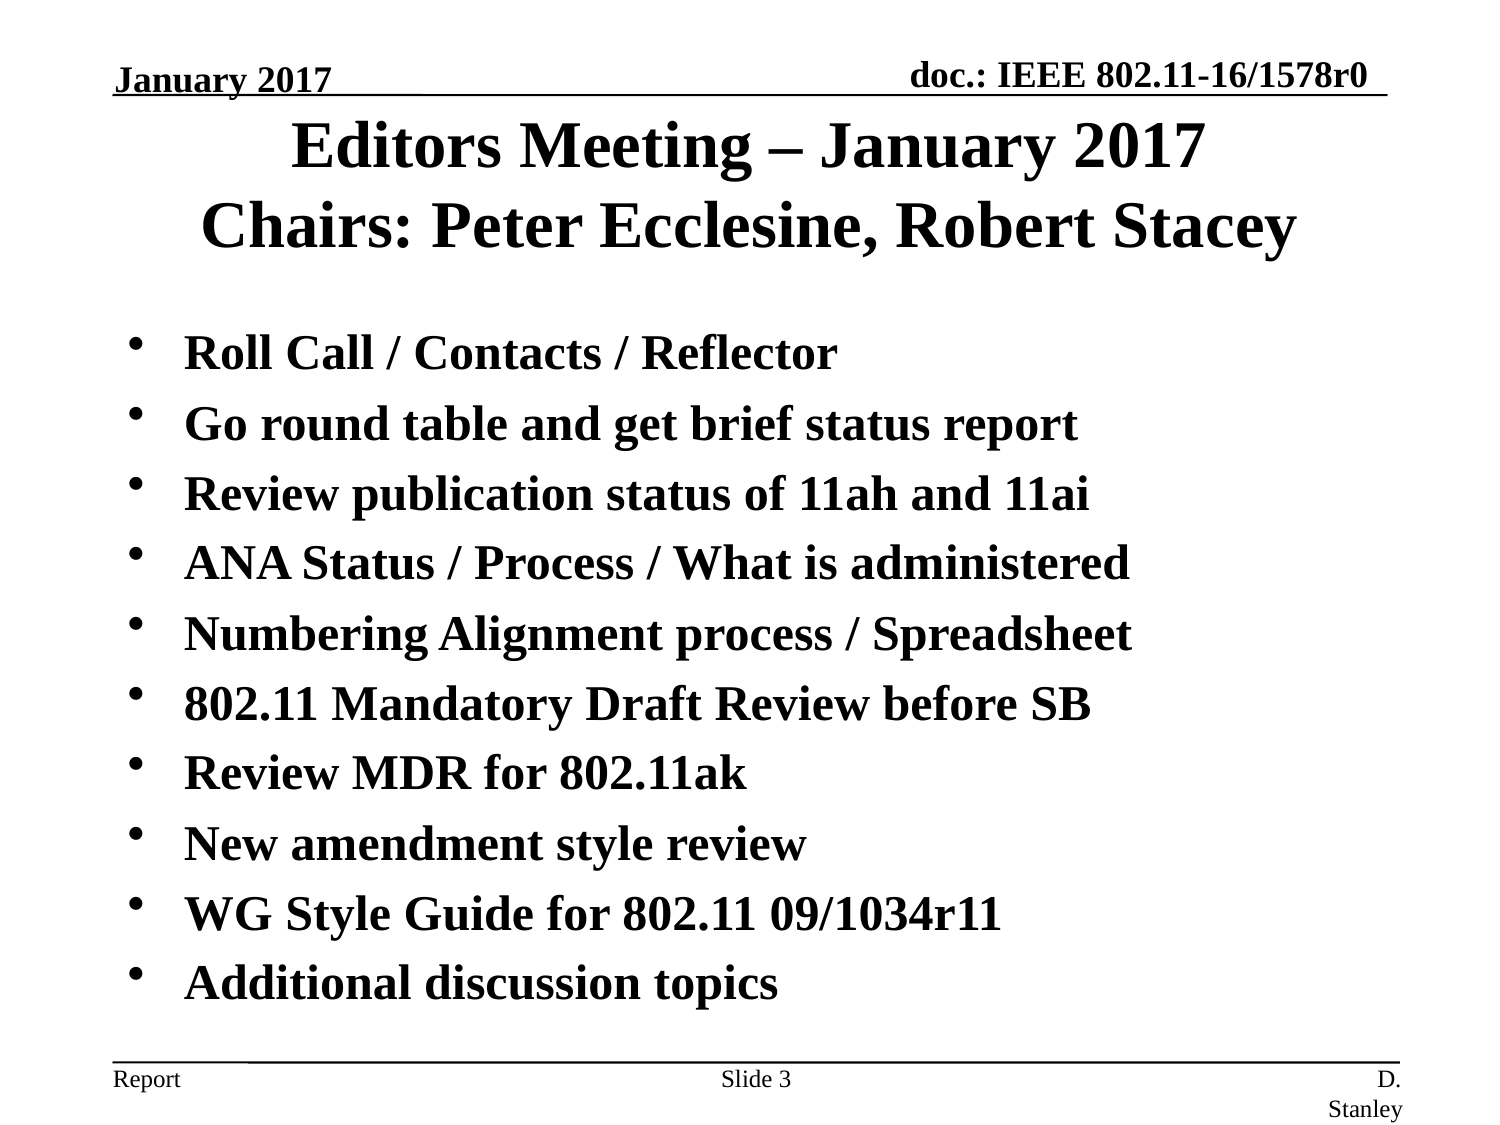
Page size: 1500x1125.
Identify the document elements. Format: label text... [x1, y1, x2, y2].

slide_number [114, 54, 335, 100]
list Roll Call / Contacts / Reflector Go round table and get brief status report Review publication status of 11ah and 11ai ANA Status / Process / What is administered Numbering Alignment process / Spreadsheet 802.11 Mandatory Draft Review before SB Review MDR for 802.11ak New amendment style review WG Style Guide for 802.11 09/1034r11 Additional discussion topics [112, 312, 1425, 1000]
slide_number Slide 3 [721, 1062, 792, 1093]
footer D. Stanley, HP Enterprise [1325, 1062, 1402, 1093]
title Editors Meeting – January 2017 Chairs: Peter Ecclesine, Robert Stacey [112, 125, 1388, 238]
